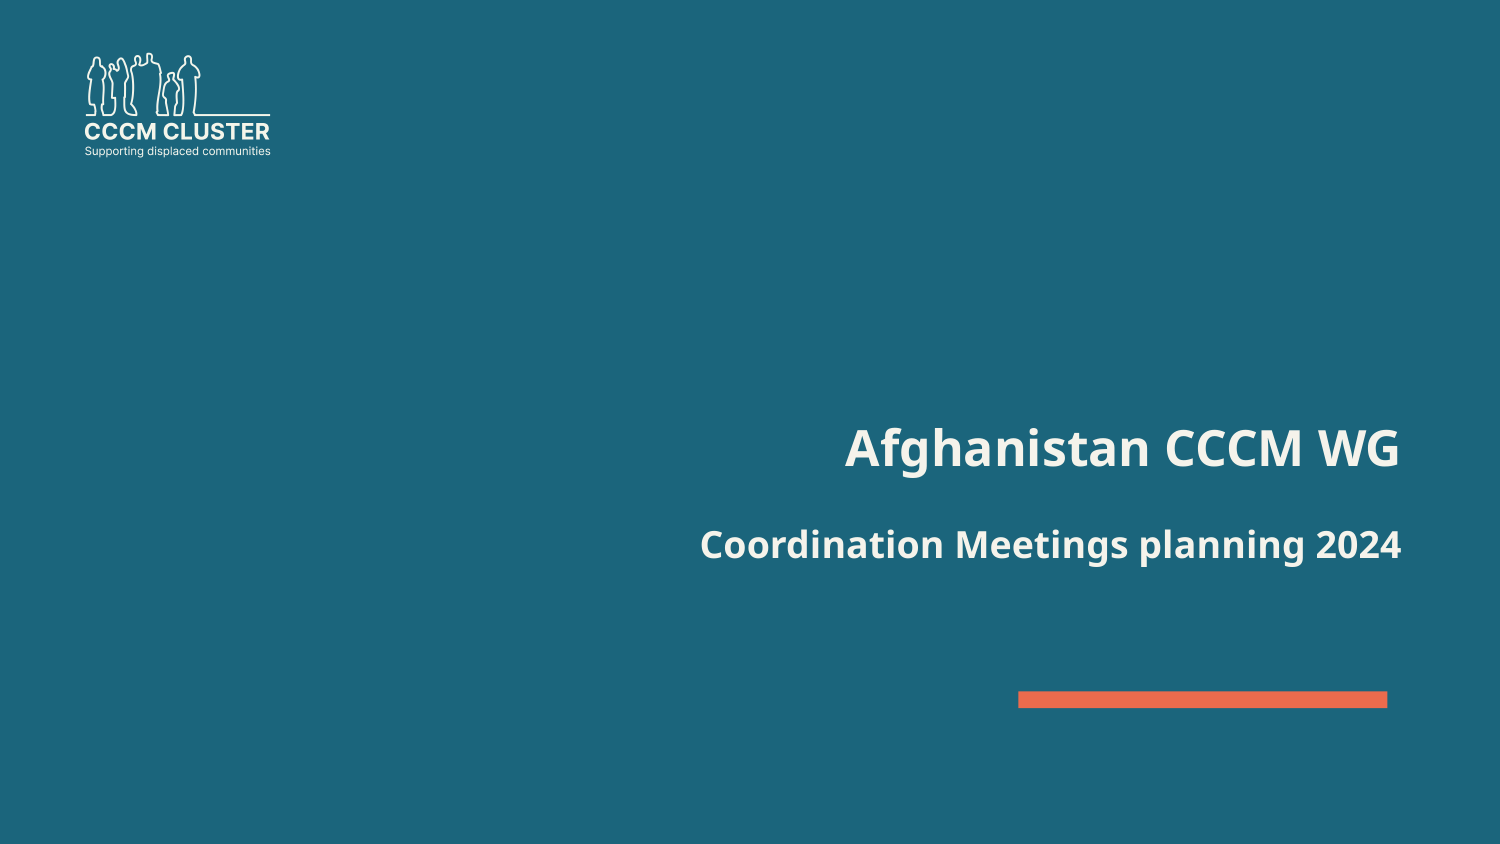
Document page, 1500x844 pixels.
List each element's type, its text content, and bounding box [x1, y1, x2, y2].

title Afghanistan CCCM WG Coordination Meetings planning 2024 [221, 355, 1418, 652]
picture [55, 30, 300, 180]
